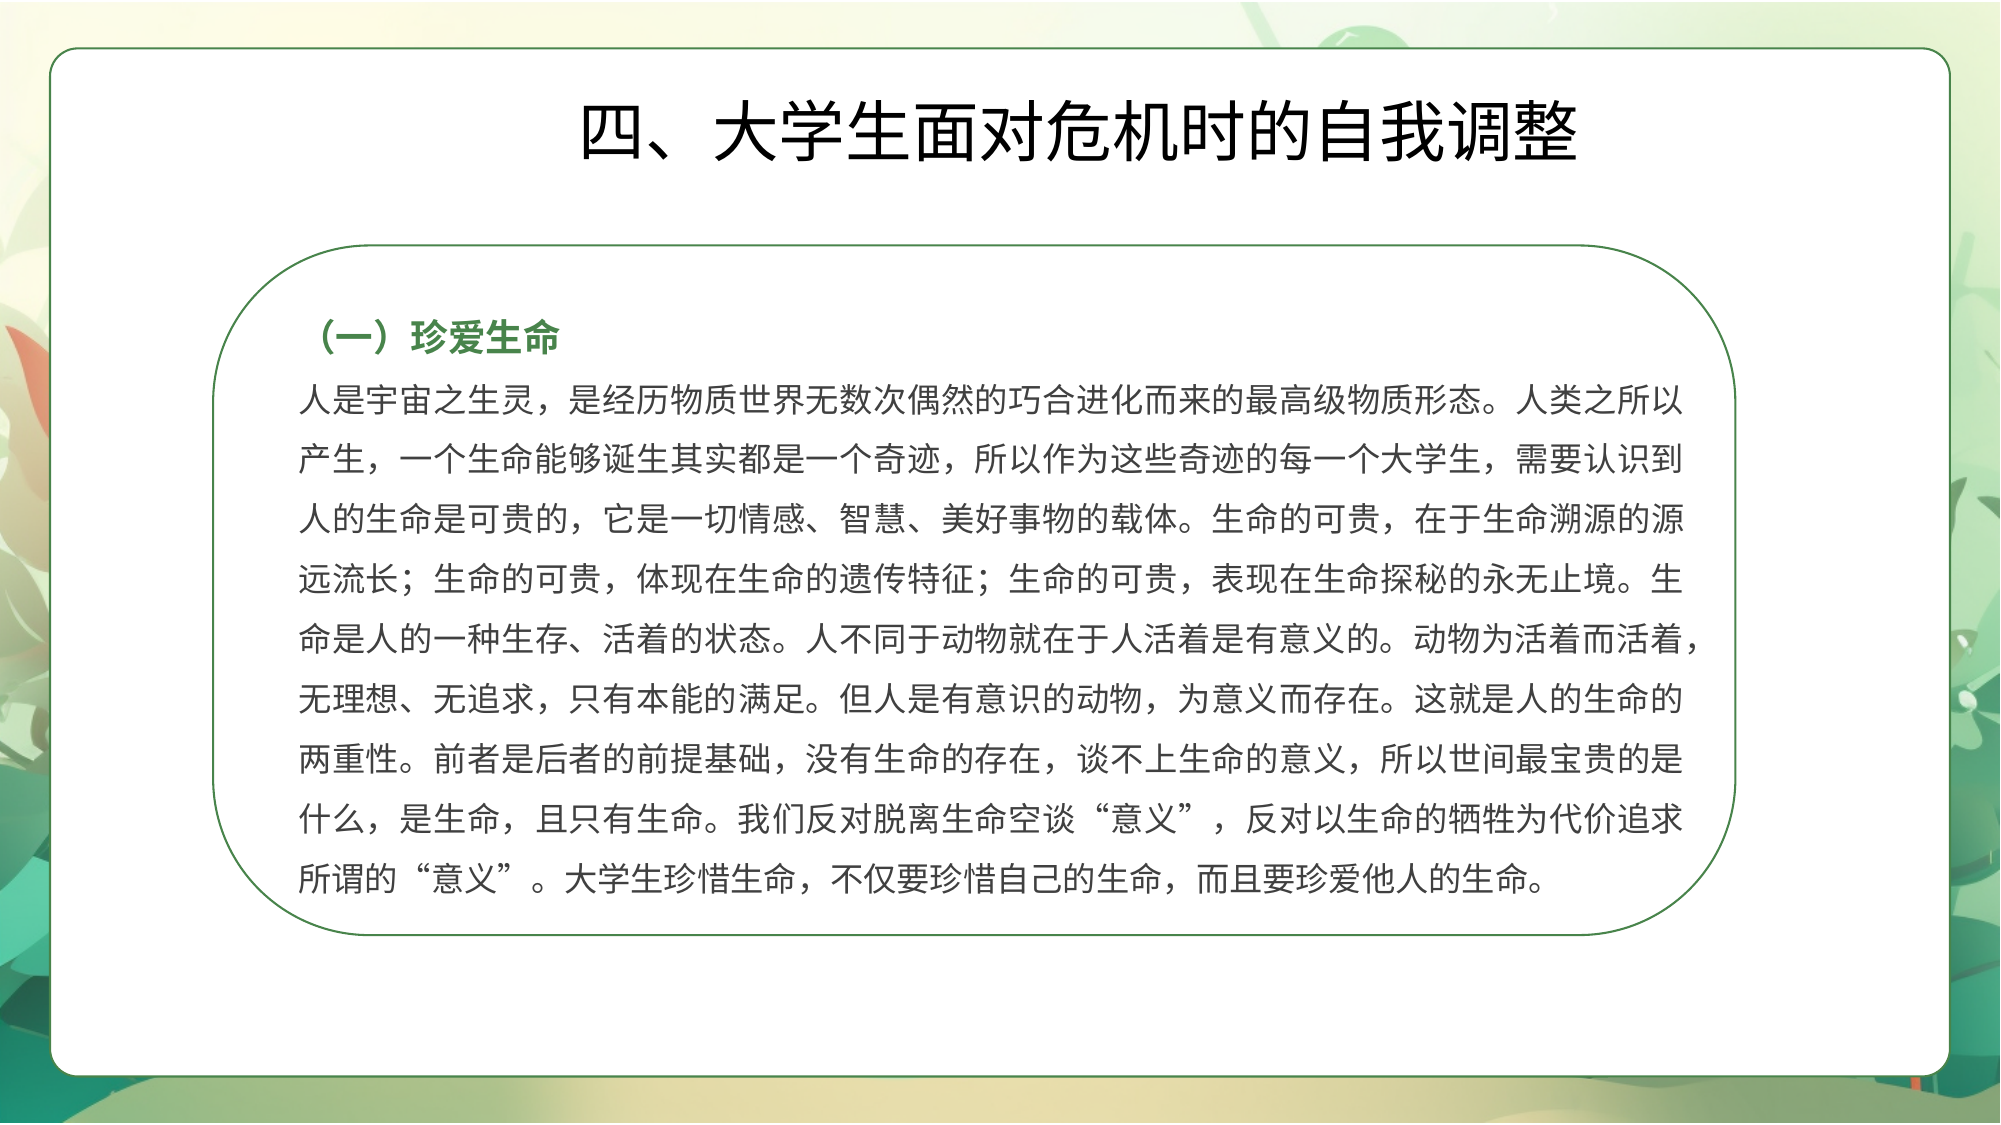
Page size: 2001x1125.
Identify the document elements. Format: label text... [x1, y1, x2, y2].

picture [0, 2, 2000, 1123]
text_box 四、大学生面对危机时的自我调整 [459, 82, 1700, 177]
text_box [213, 245, 1736, 936]
